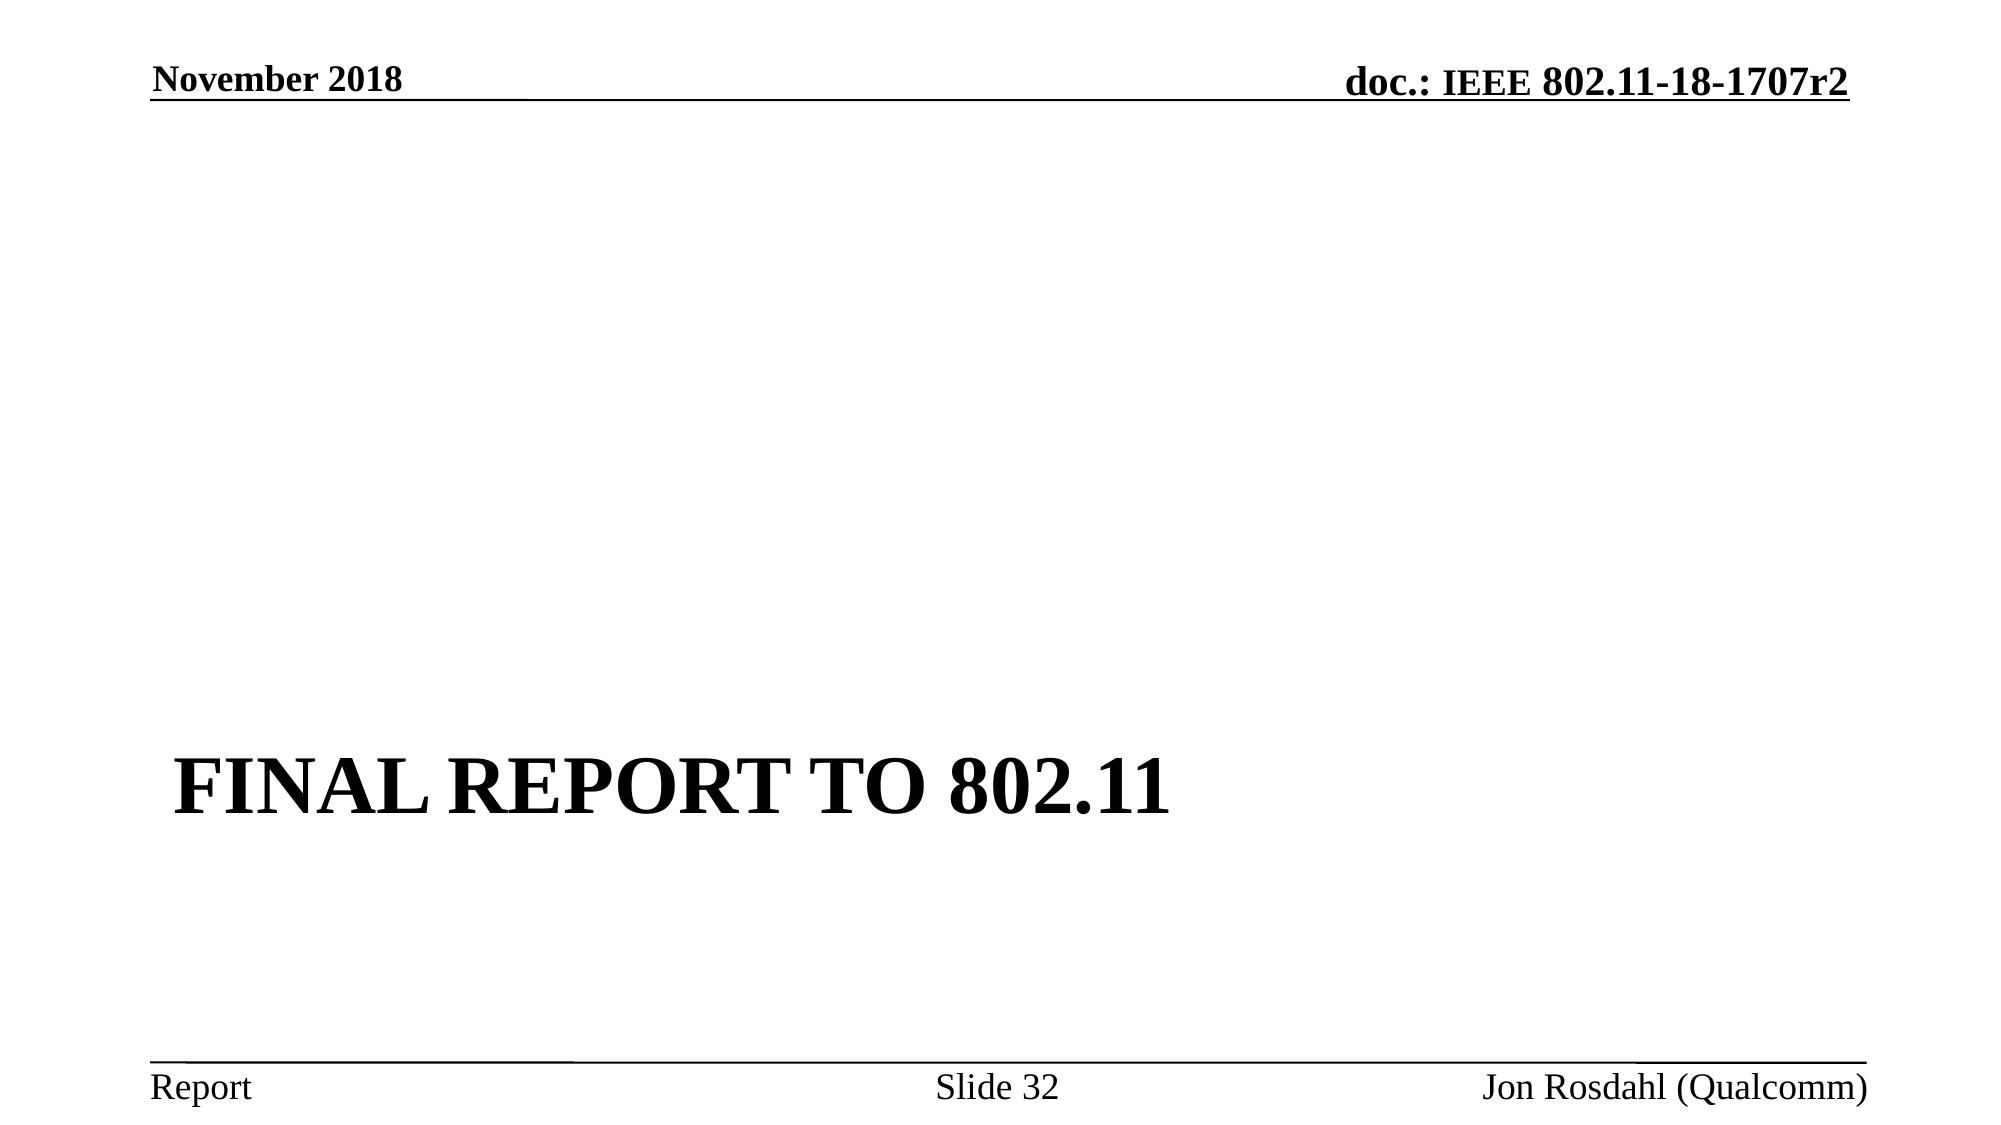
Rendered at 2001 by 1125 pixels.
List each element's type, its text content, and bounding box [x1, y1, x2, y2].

slide_number Slide 32 [928, 1061, 1067, 1123]
footer Jon Rosdahl (Qualcomm) [1424, 1061, 1869, 1108]
title Final Report to 802.11 [157, 722, 1859, 947]
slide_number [152, 49, 434, 100]
